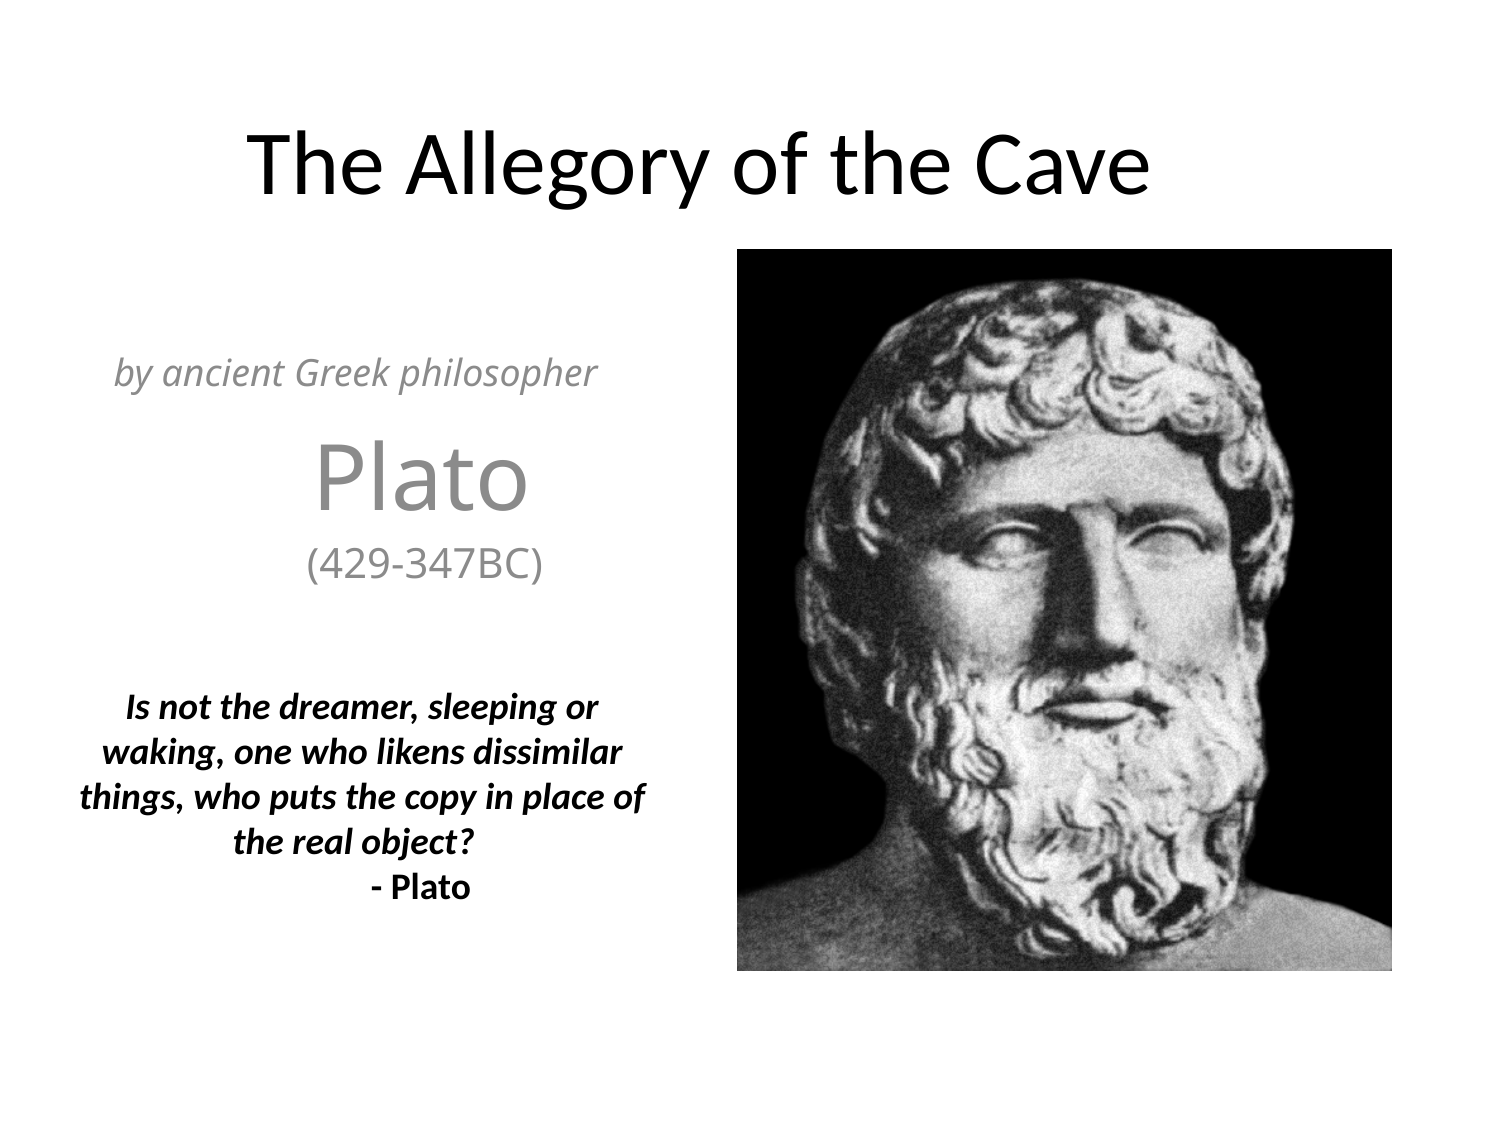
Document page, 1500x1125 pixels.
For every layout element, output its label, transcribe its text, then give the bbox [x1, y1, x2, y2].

subtitle by ancient Greek philosopher Plato (429-347BC) [62, 312, 732, 600]
text_box Is not the dreamer, sleeping or waking, one who likens dissimilar things, who puts the copy in place of the real object? - Plato [50, 674, 675, 979]
picture [737, 249, 1392, 972]
title The Allegory of the Cave [99, 37, 1300, 279]
